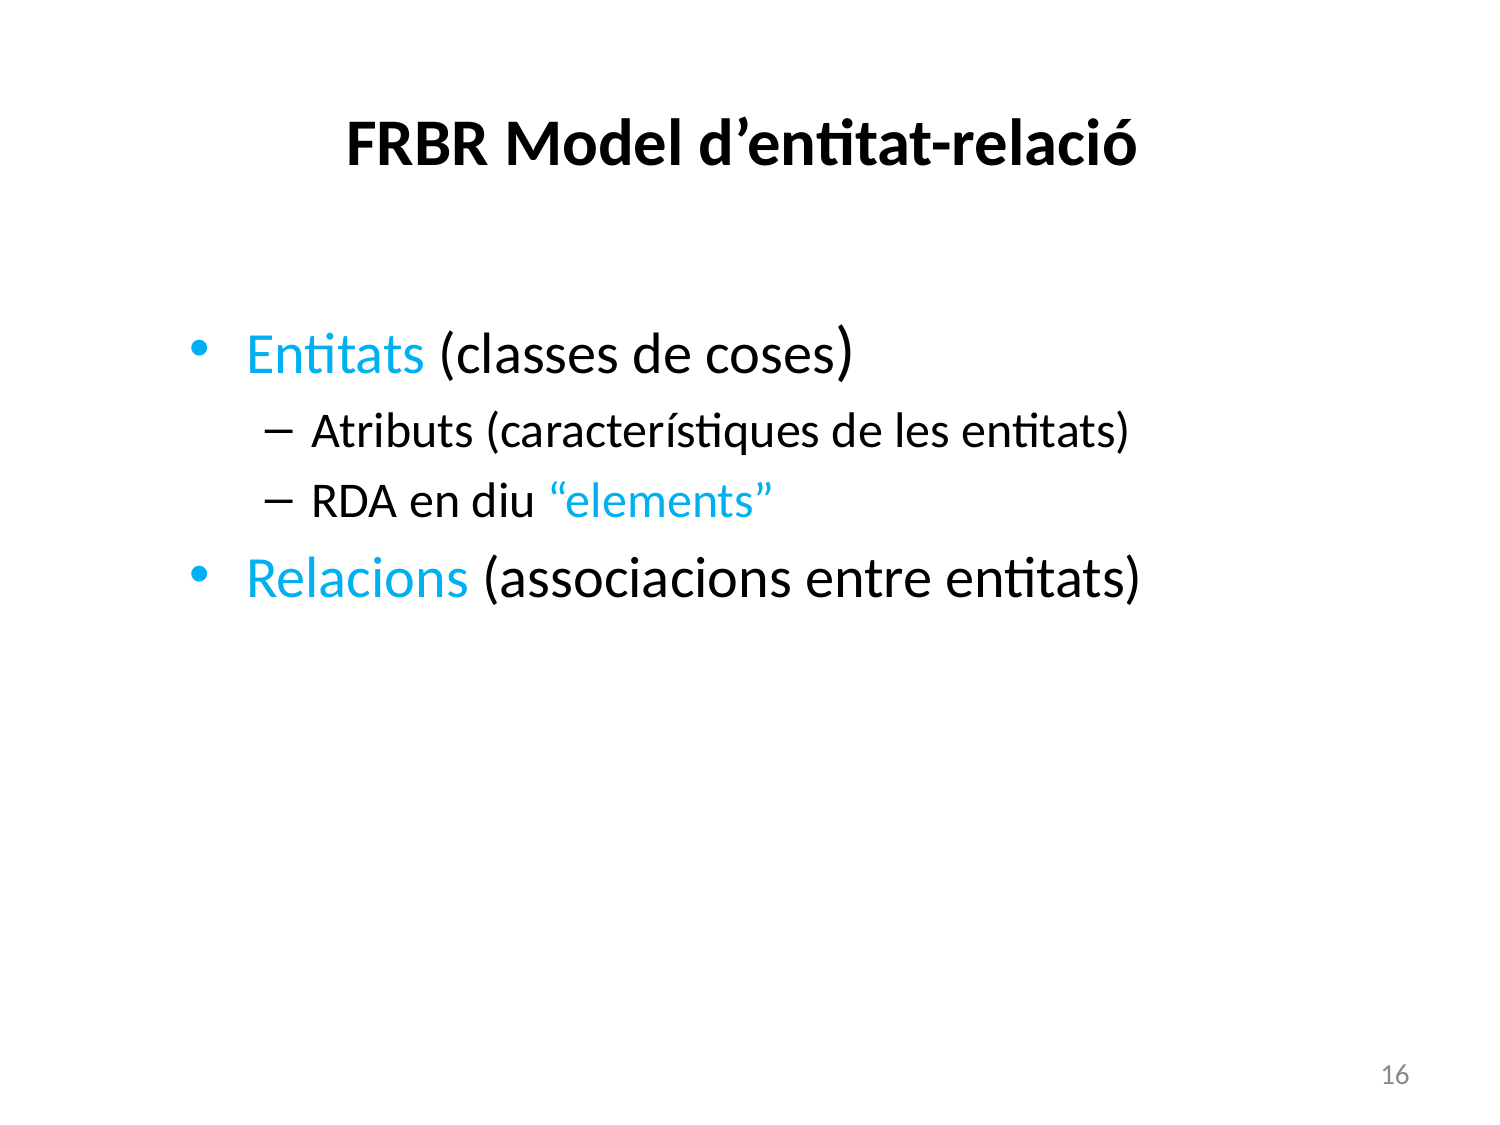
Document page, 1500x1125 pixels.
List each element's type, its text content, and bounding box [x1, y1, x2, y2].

title FRBR Model d’entitat-relació [75, 45, 1425, 233]
list Entitats (classes de coses) Atributs (característiques de les entitats) RDA en diu “elements” Relacions (associacions entre entitats) [174, 299, 1450, 1038]
slide_number 16 [1074, 1042, 1425, 1103]
